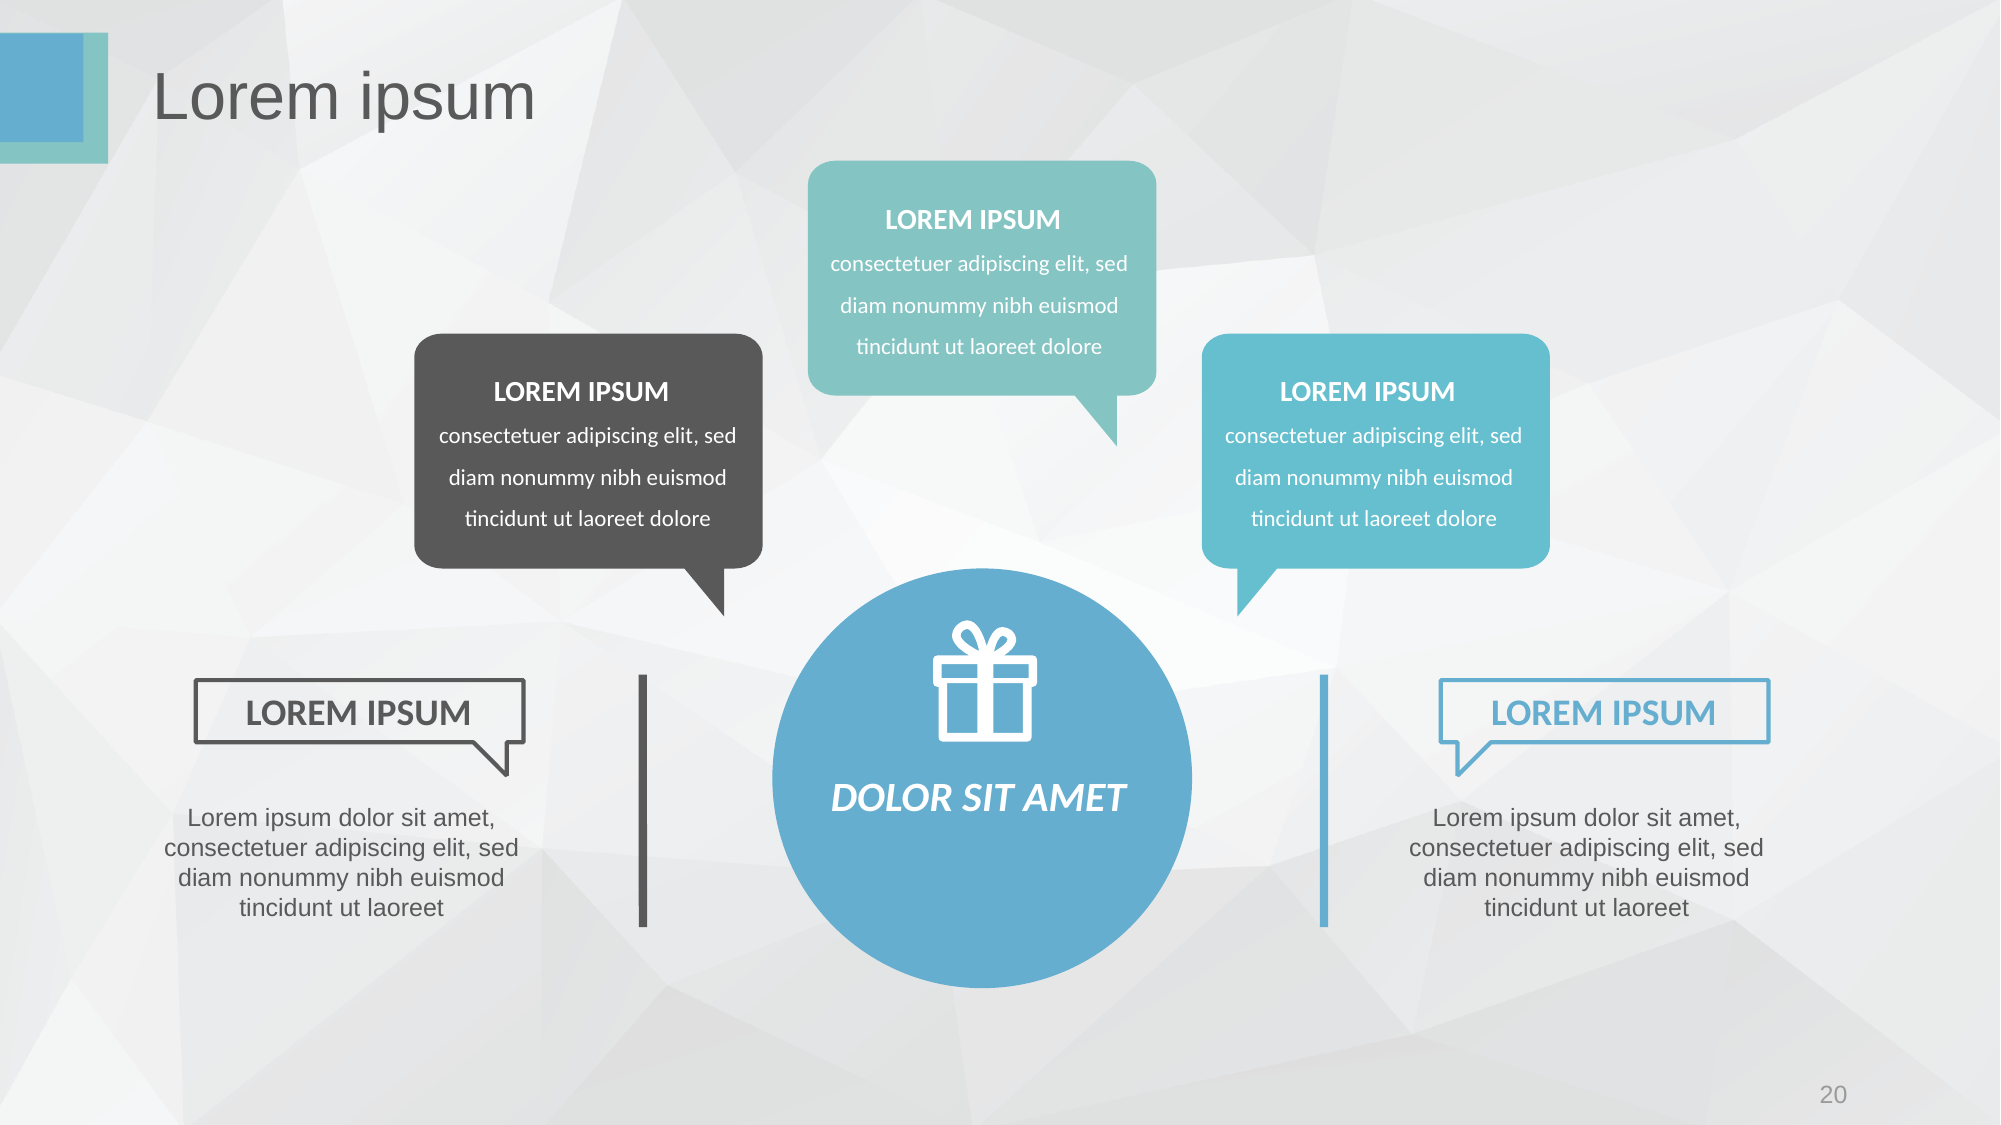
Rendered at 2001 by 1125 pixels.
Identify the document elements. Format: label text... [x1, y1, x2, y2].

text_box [1193, 333, 1555, 617]
slide_number 20 [1412, 1063, 1863, 1124]
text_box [799, 160, 1160, 447]
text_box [1440, 679, 1769, 777]
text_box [771, 567, 1193, 989]
text_box Lorem ipsum dolor sit amet, consectetuer adipiscing elit, sed diam nonummy nibh euismod tincidunt ut laoreet [1384, 794, 1790, 929]
picture [0, 0, 2000, 1125]
title Lorem ipsum [137, 59, 1863, 136]
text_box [407, 333, 769, 617]
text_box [195, 679, 524, 777]
text_box Lorem ipsum dolor sit amet, consectetuer adipiscing elit, sed diam nonummy nibh euismod tincidunt ut laoreet [139, 794, 545, 929]
